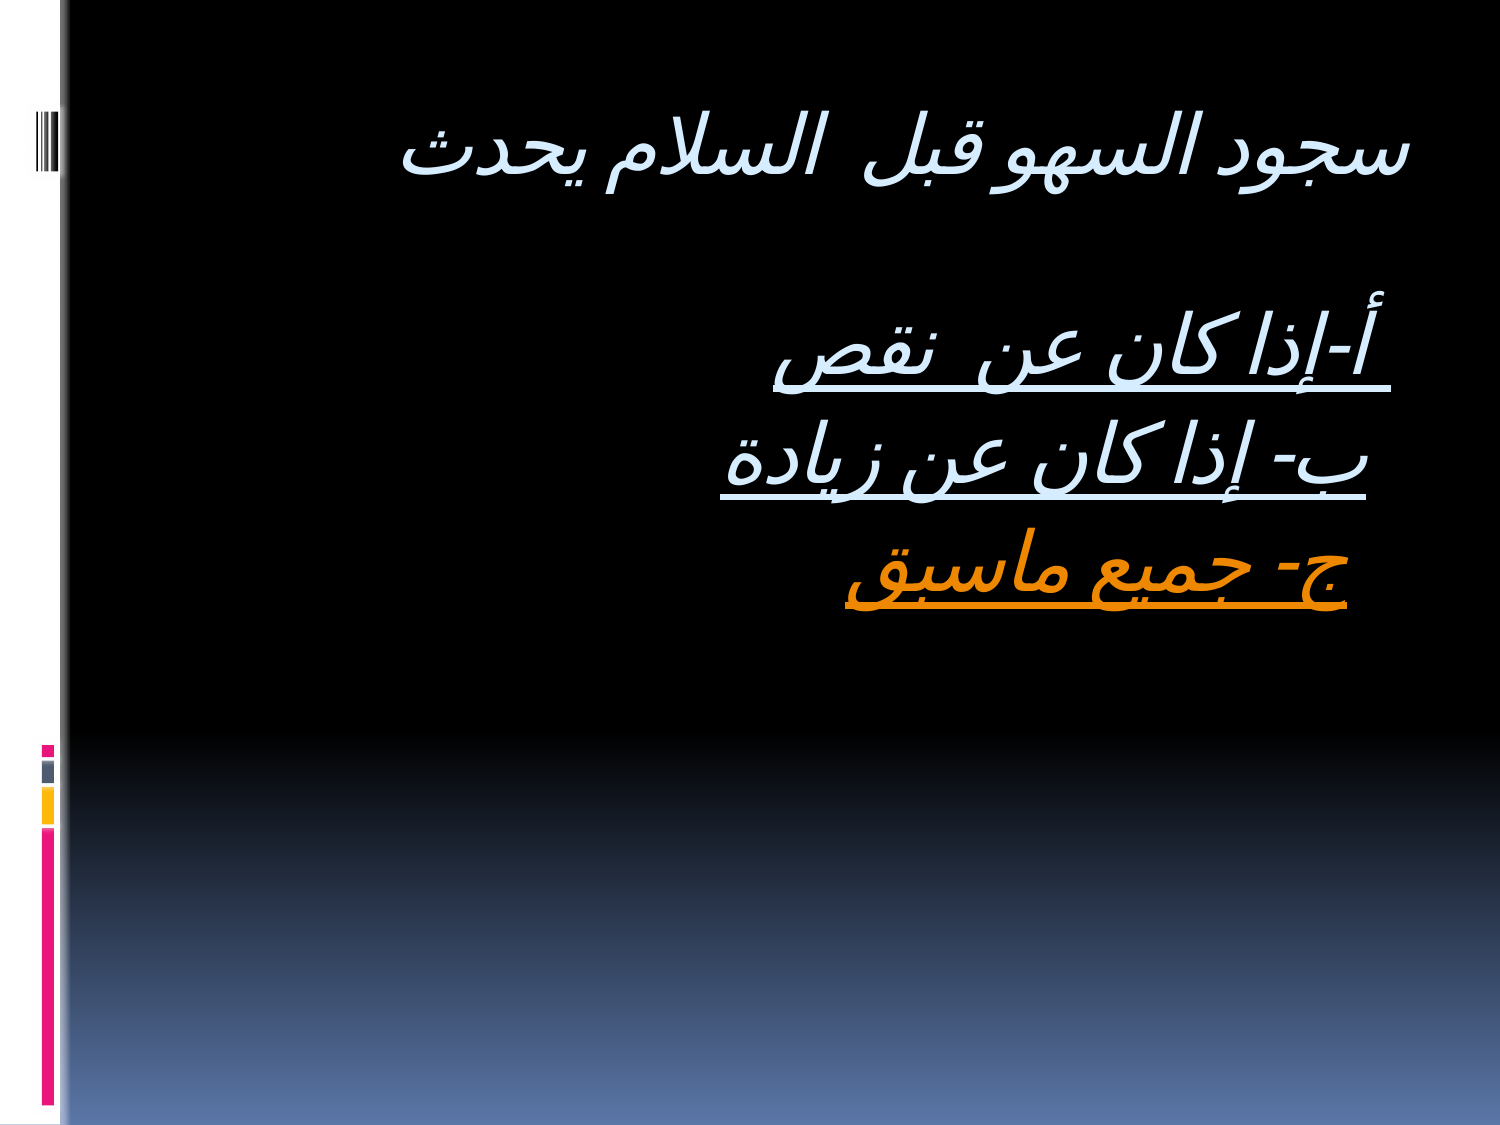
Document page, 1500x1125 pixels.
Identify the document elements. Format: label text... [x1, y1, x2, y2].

title سجود السهو قبل السلام يحدث أ-إذا كان عن نقص ب- إذا كان عن زيادة ج- جميع ماسبق [150, 83, 1425, 938]
